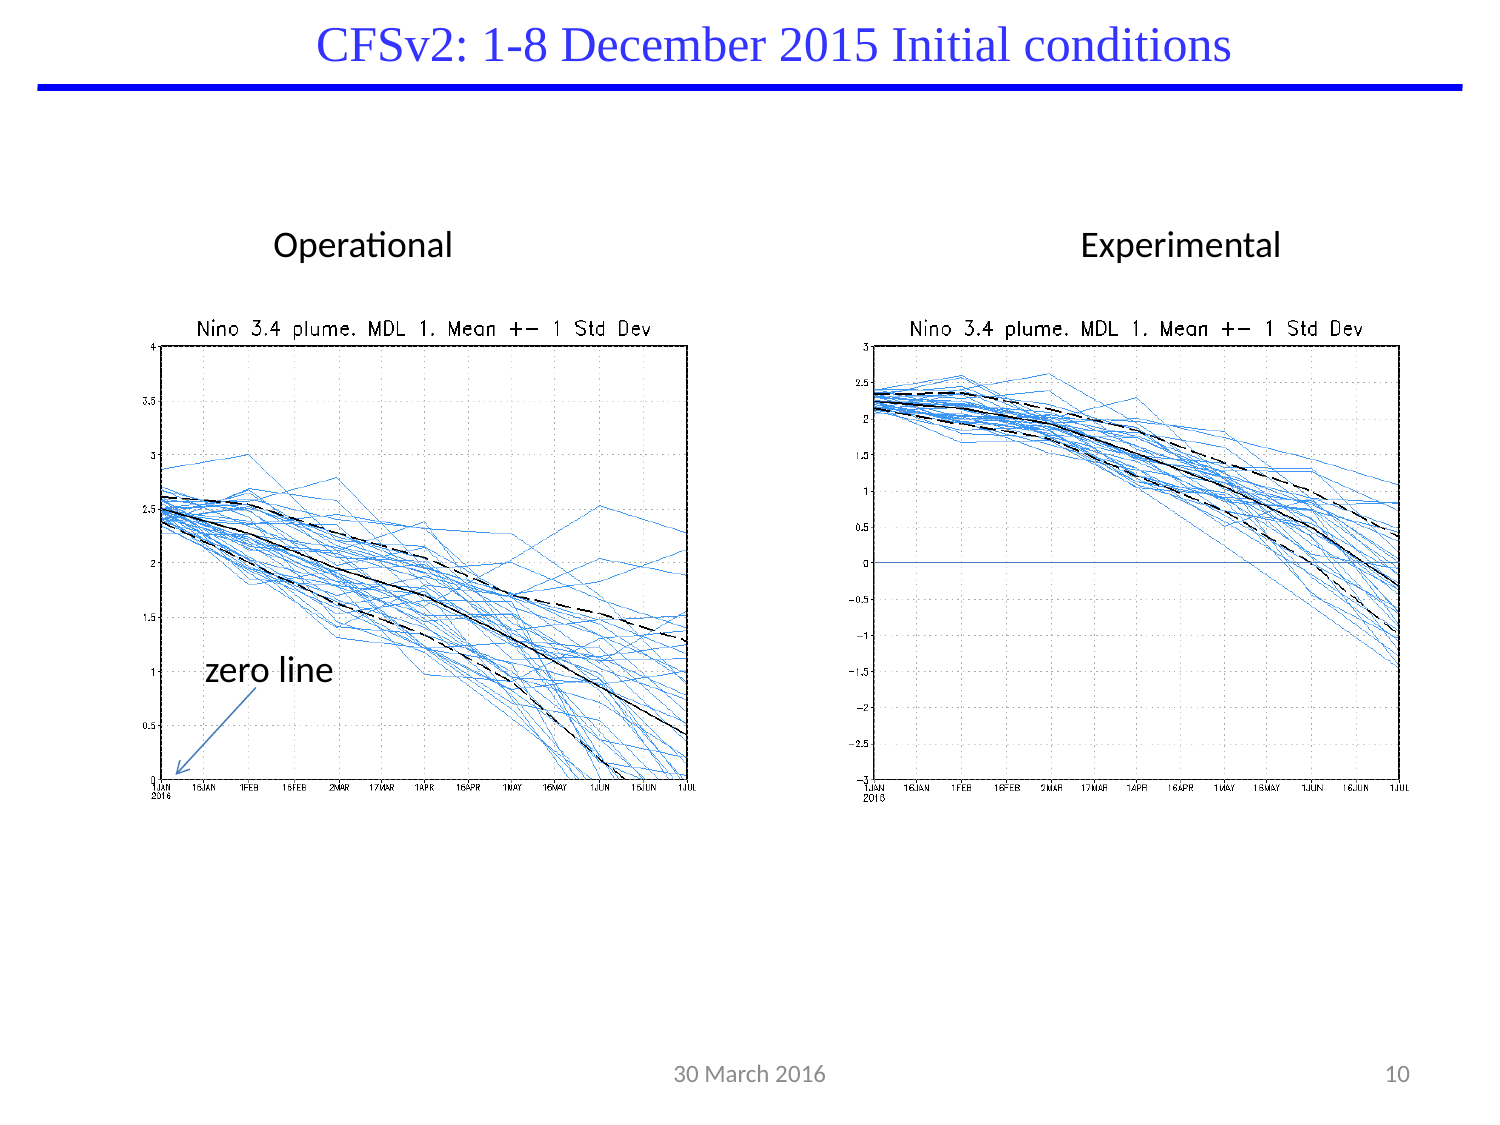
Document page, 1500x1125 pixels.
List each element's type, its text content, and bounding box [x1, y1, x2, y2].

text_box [175, 687, 257, 776]
slide_number 10 [1074, 1042, 1425, 1103]
text_box CFSv2: 1-8 December 2015 Initial conditions [99, 0, 1450, 84]
text_box Experimental [1065, 212, 1297, 273]
picture [37, 299, 718, 826]
picture [749, 299, 1430, 826]
text_box Operational [258, 212, 469, 273]
footer 30 March 2016 [512, 1042, 988, 1103]
